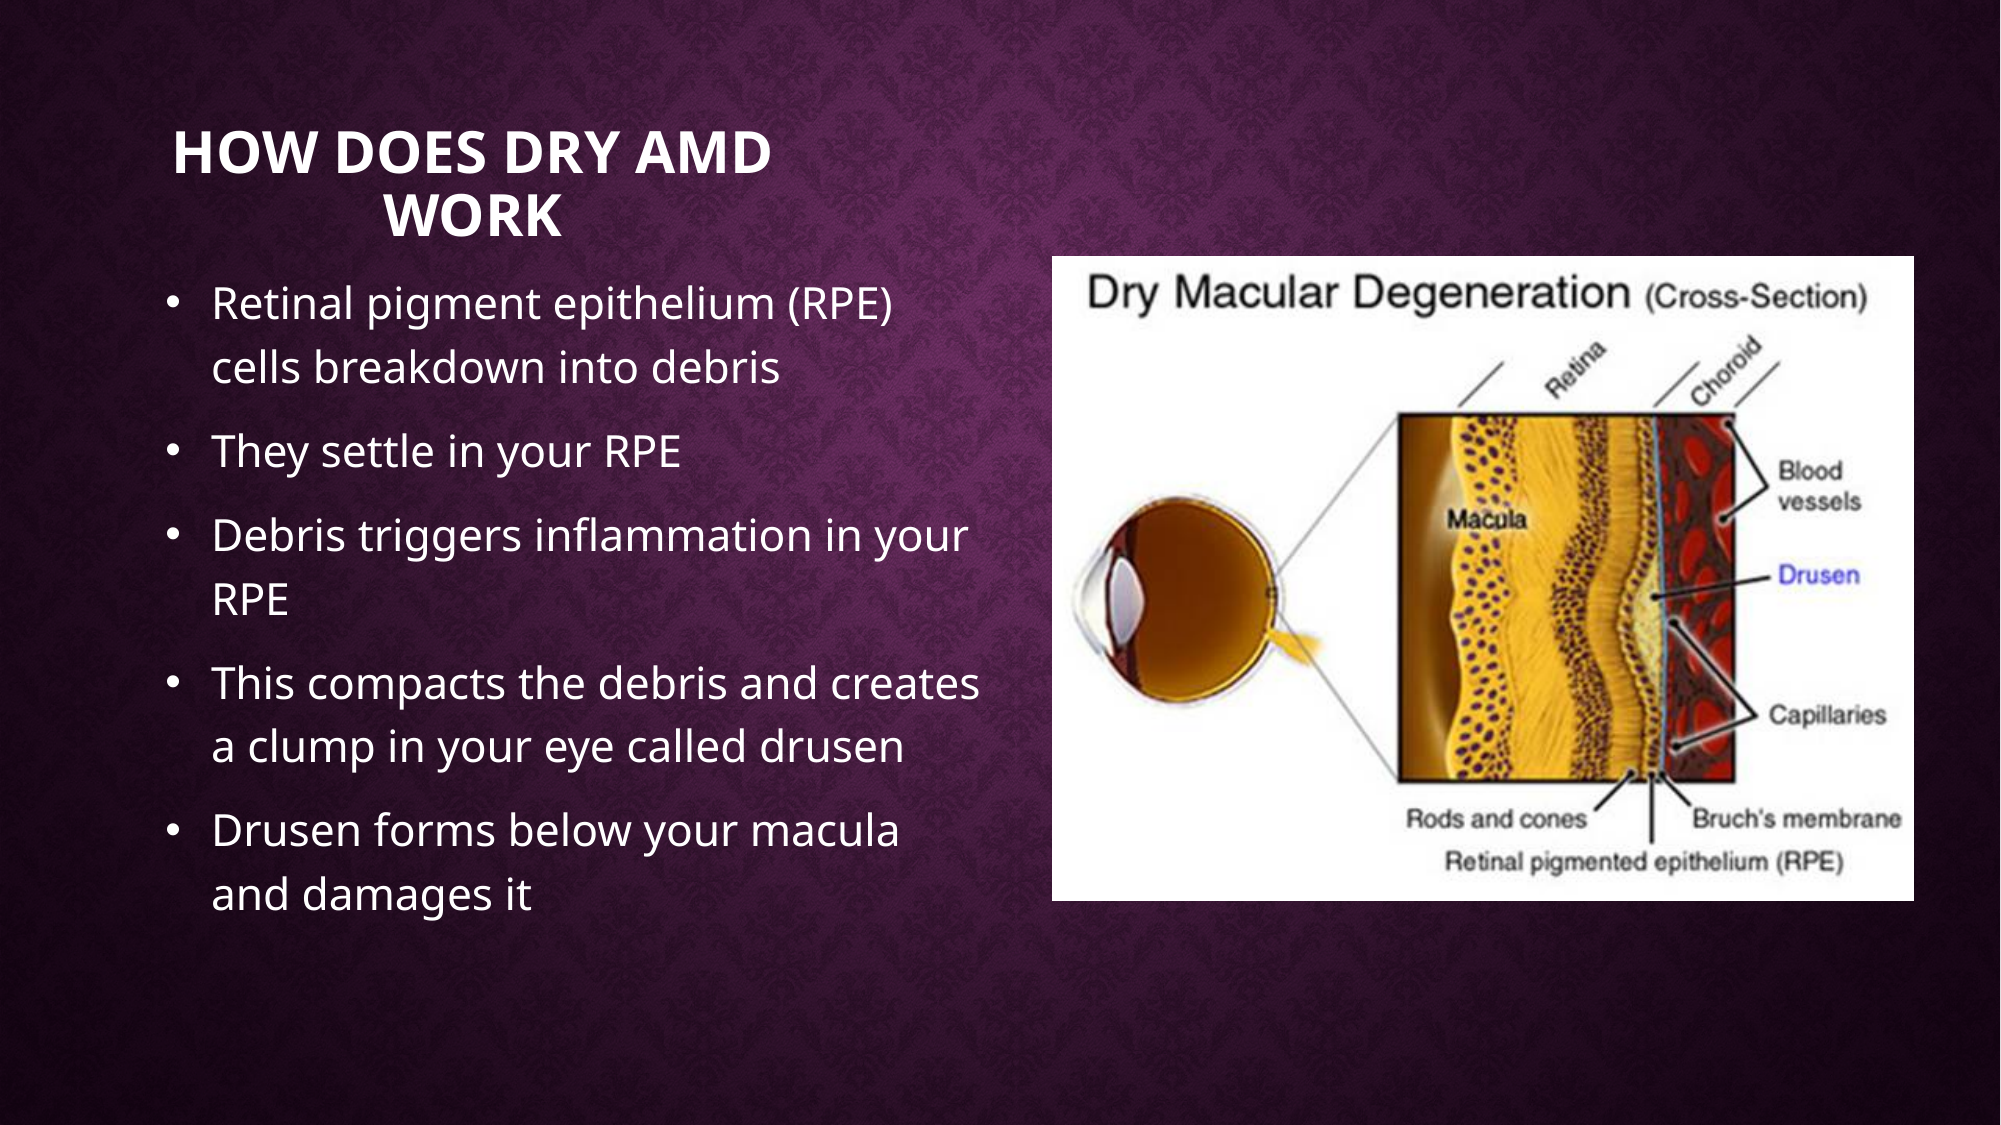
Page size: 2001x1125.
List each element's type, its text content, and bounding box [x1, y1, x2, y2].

picture [1052, 256, 1915, 902]
list Retinal pigment epithelium (RPE) cells breakdown into debris They settle in your RPE Debris triggers inflammation in your RPE This compacts the debris and creates a clump in your eye called drusen Drusen forms below your macula and damages it [150, 256, 1003, 989]
title How does dry amd work [150, 99, 796, 256]
